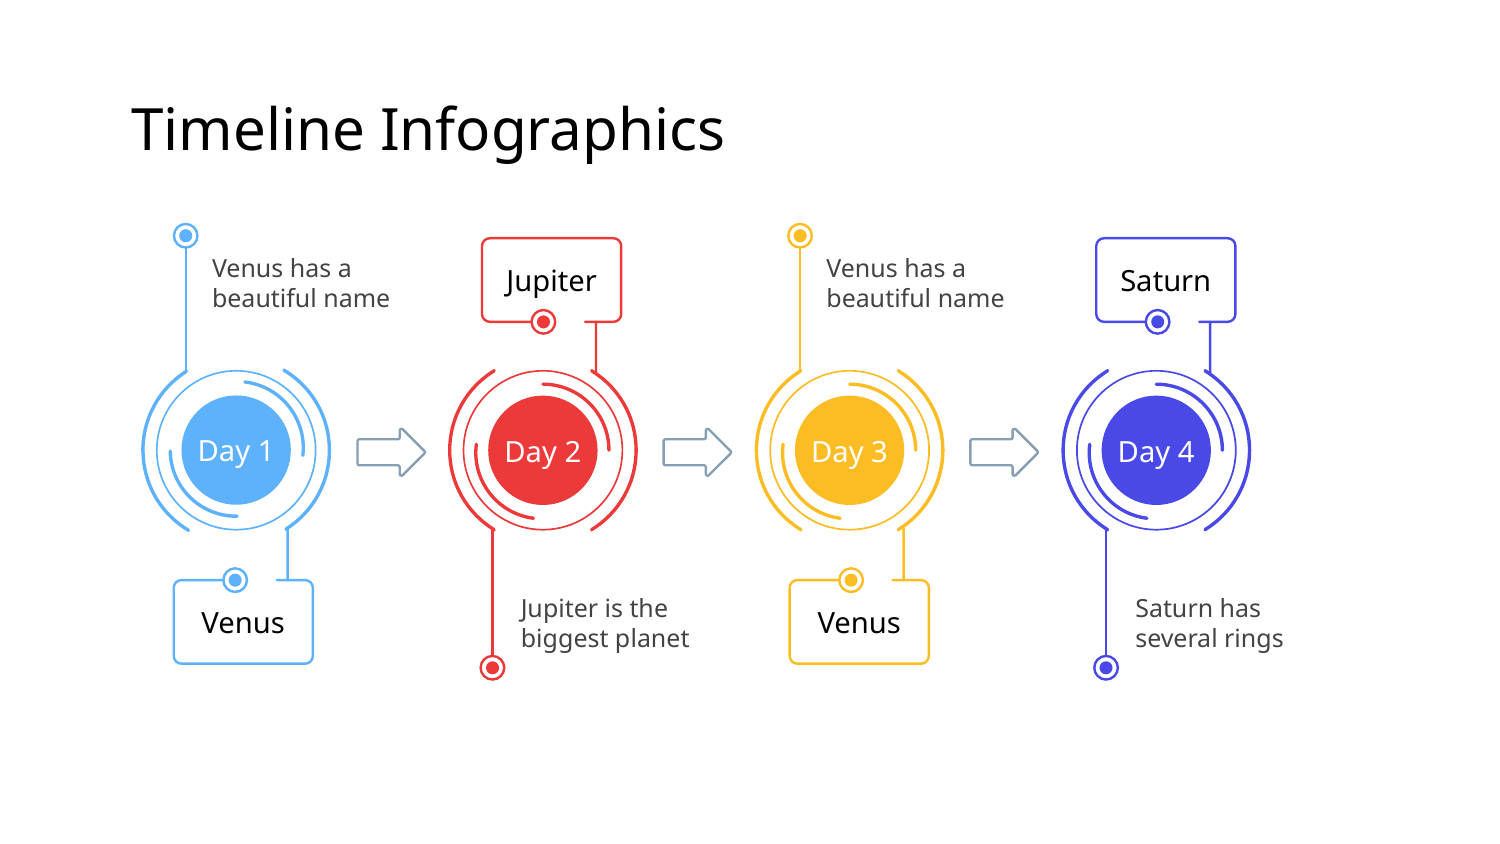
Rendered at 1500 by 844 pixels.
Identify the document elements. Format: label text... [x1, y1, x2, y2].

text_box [754, 222, 1051, 666]
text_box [447, 236, 745, 682]
title Timeline Infographics [116, 88, 1384, 167]
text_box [1061, 236, 1360, 682]
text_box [140, 222, 436, 666]
